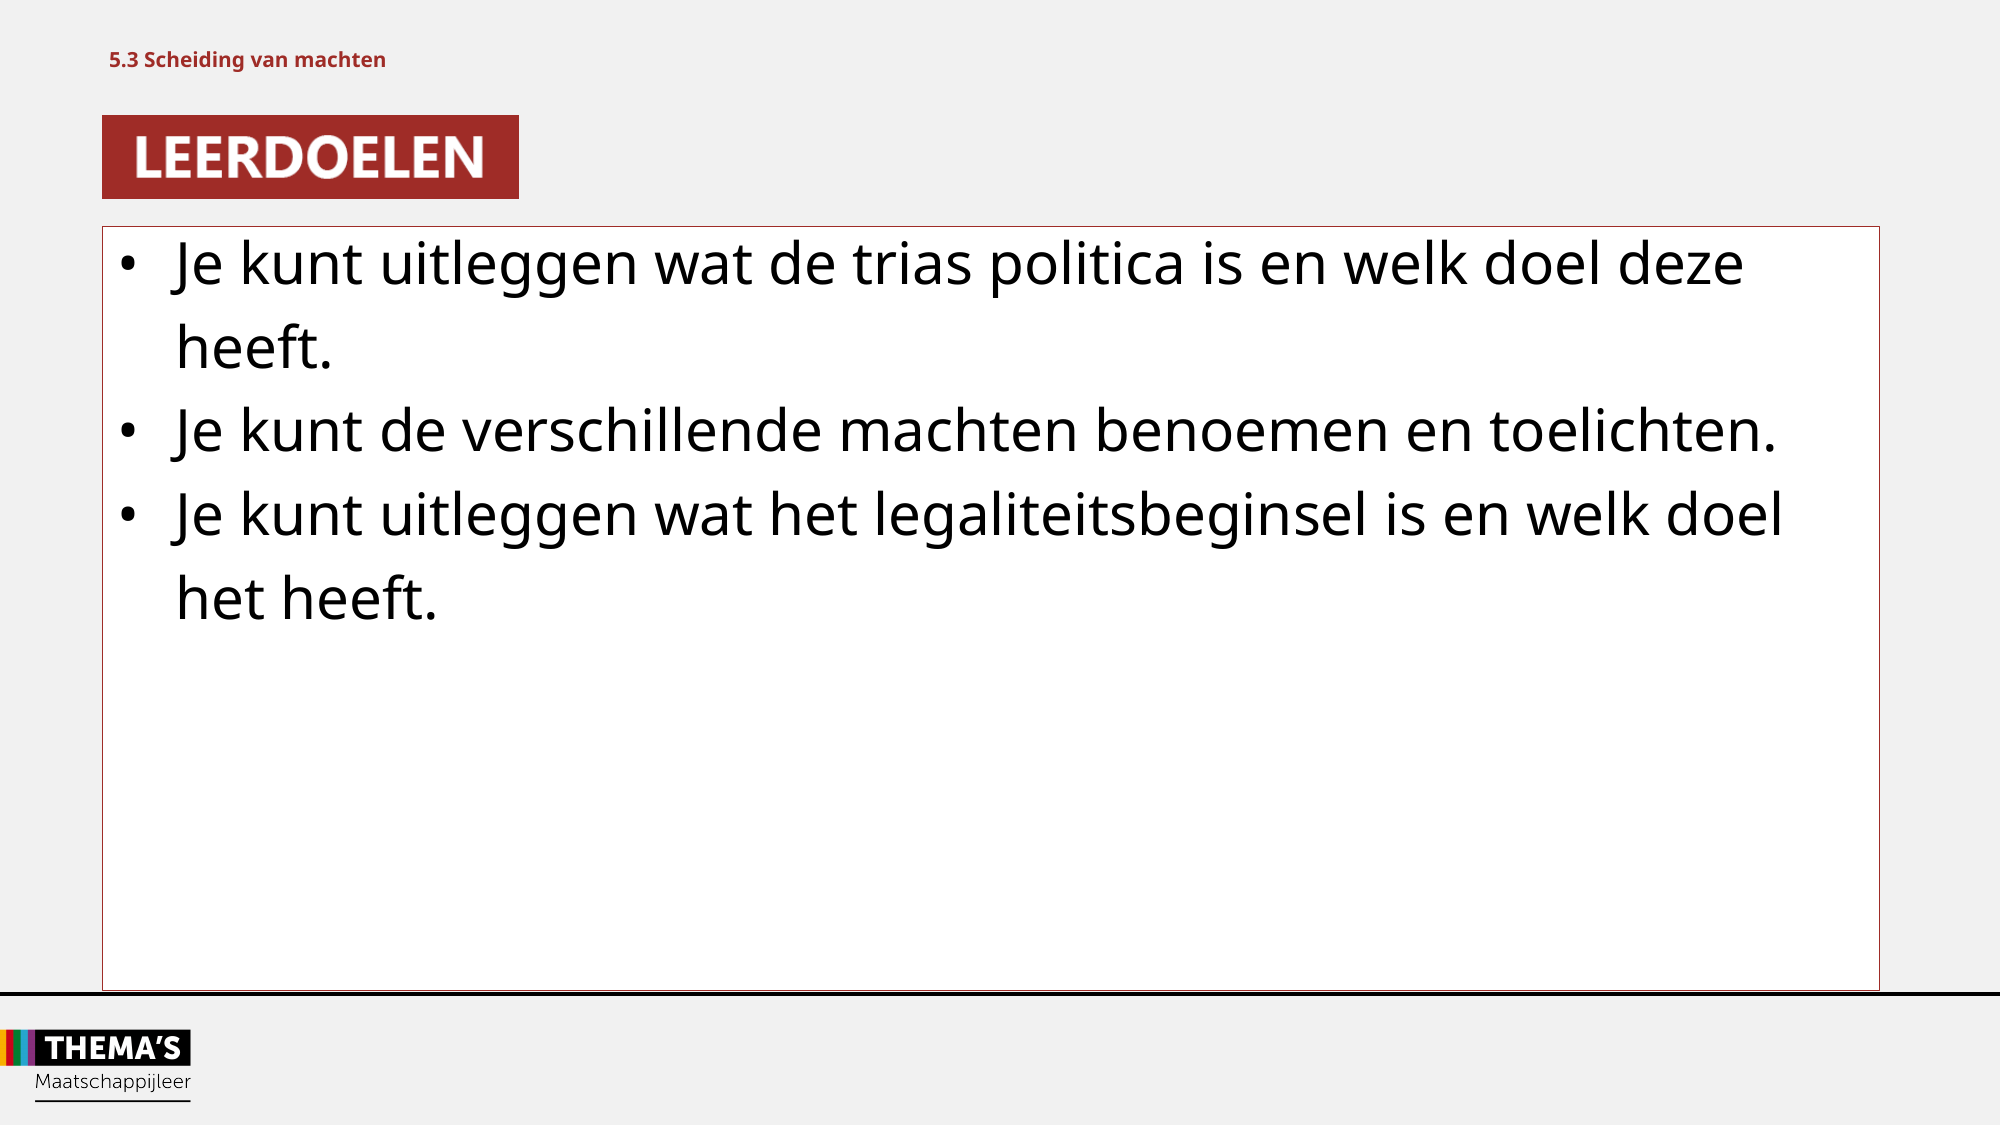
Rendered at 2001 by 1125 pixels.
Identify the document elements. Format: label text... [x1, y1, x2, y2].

picture [0, 993, 203, 1125]
list 5.3 Scheiding van machten [94, 33, 941, 88]
list • Je kunt uitleggen wat de trias politica is en welk doel deze heeft. • Je kunt de verschillende machten benoemen en toelichten. • Je kunt uitleggen wat het legaliteitsbeginsel is en welk doel het heeft. [102, 226, 1880, 991]
